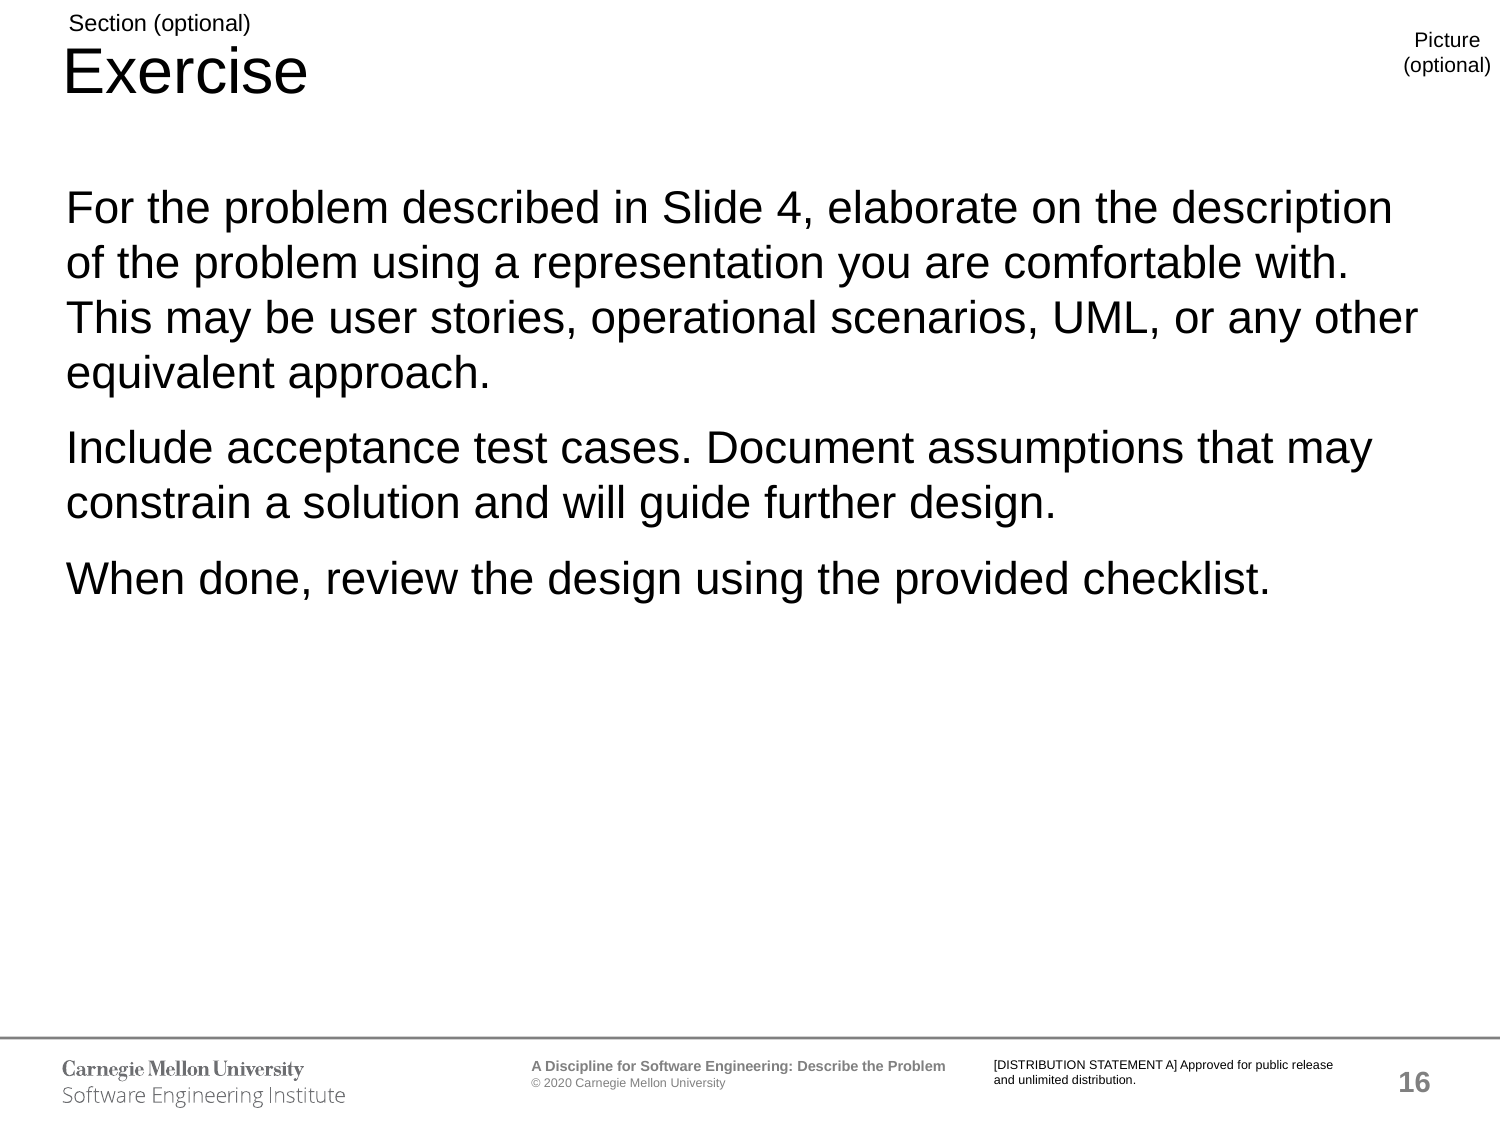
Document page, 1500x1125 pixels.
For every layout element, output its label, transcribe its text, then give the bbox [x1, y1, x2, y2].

list For the problem described in Slide 4, elaborate on the description of the problem using a representation you are comfortable with. This may be user stories, operational scenarios, UML, or any other equivalent approach. Include acceptance test cases. Document assumptions that may constrain a solution and will guide further design. When done, review the design using the provided checklist. [65, 177, 1431, 1000]
title Exercise [62, 37, 1338, 182]
